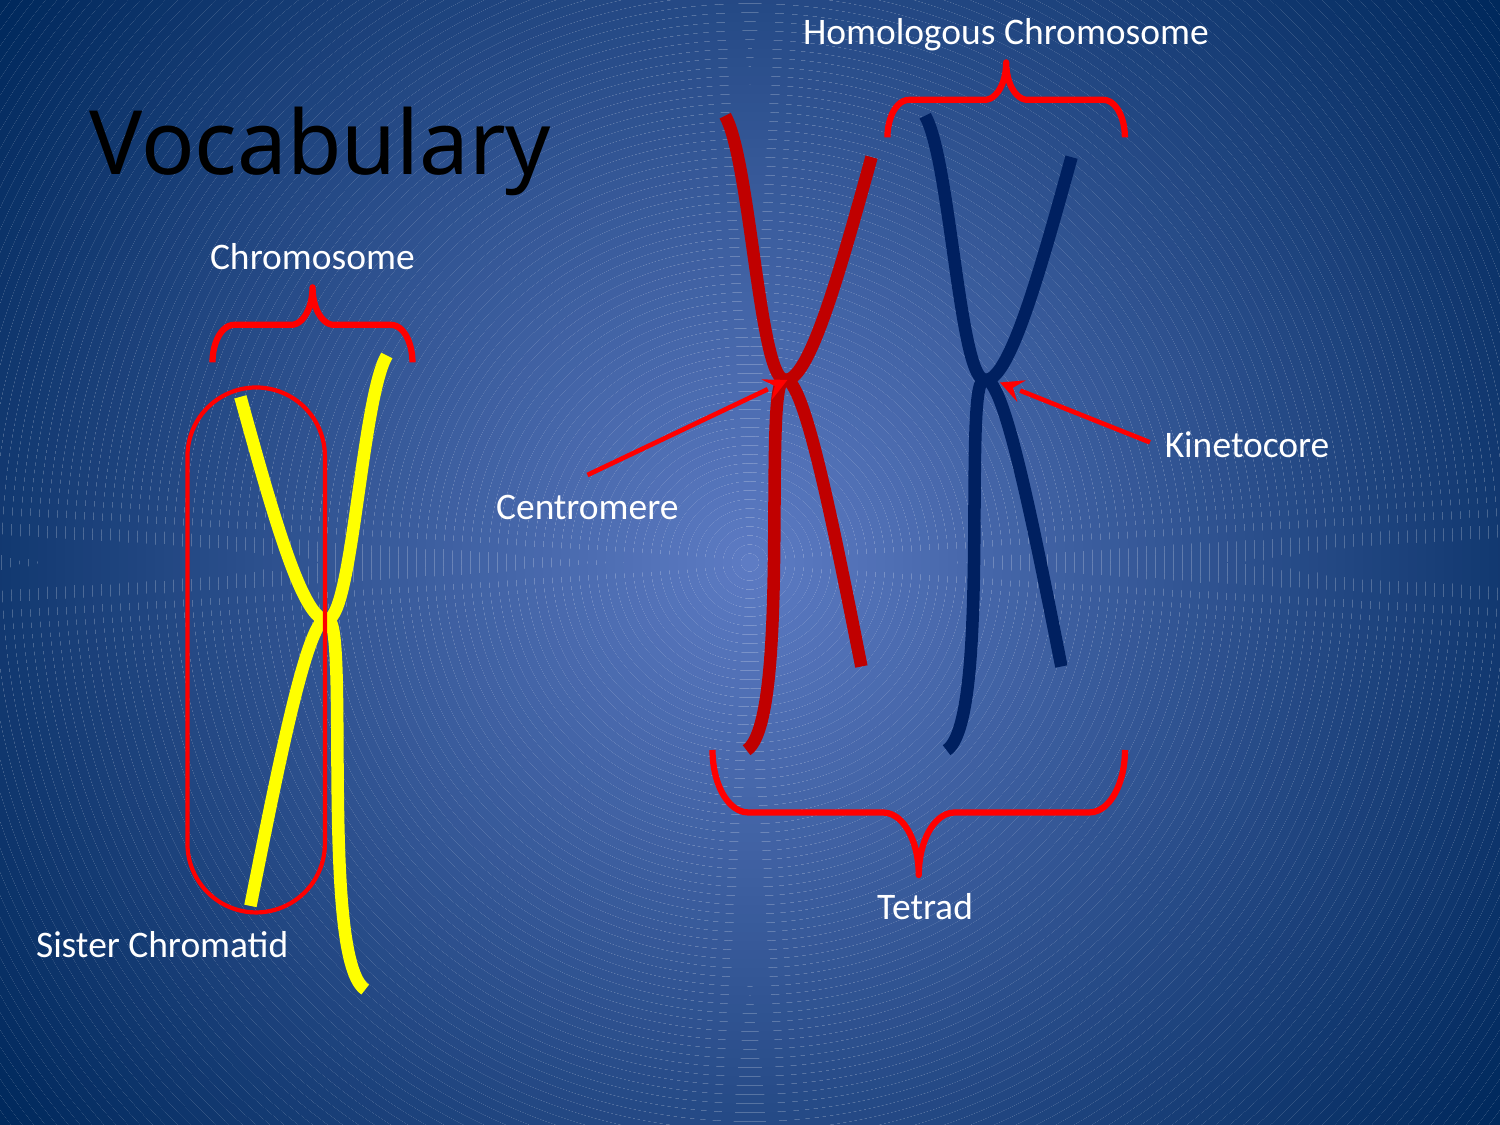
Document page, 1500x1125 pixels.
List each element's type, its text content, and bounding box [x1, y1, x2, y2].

text_box Vocabulary [75, 45, 638, 233]
text_box Tetrad [762, 874, 1088, 935]
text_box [1043, 382, 1151, 443]
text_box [639, 327, 736, 528]
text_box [1040, 181, 1240, 632]
text_box Sister Chromatid [0, 912, 325, 973]
text_box [711, 749, 1126, 874]
text_box Homologous Chromosome [787, 0, 1225, 60]
text_box [195, 385, 317, 419]
text_box [195, 880, 317, 912]
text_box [73, 420, 602, 872]
text_box [886, 61, 1126, 138]
text_box Chromosome [150, 224, 475, 285]
text_box [211, 286, 414, 363]
text_box Kinetocore [1243, 412, 1350, 473]
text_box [510, 181, 1040, 632]
